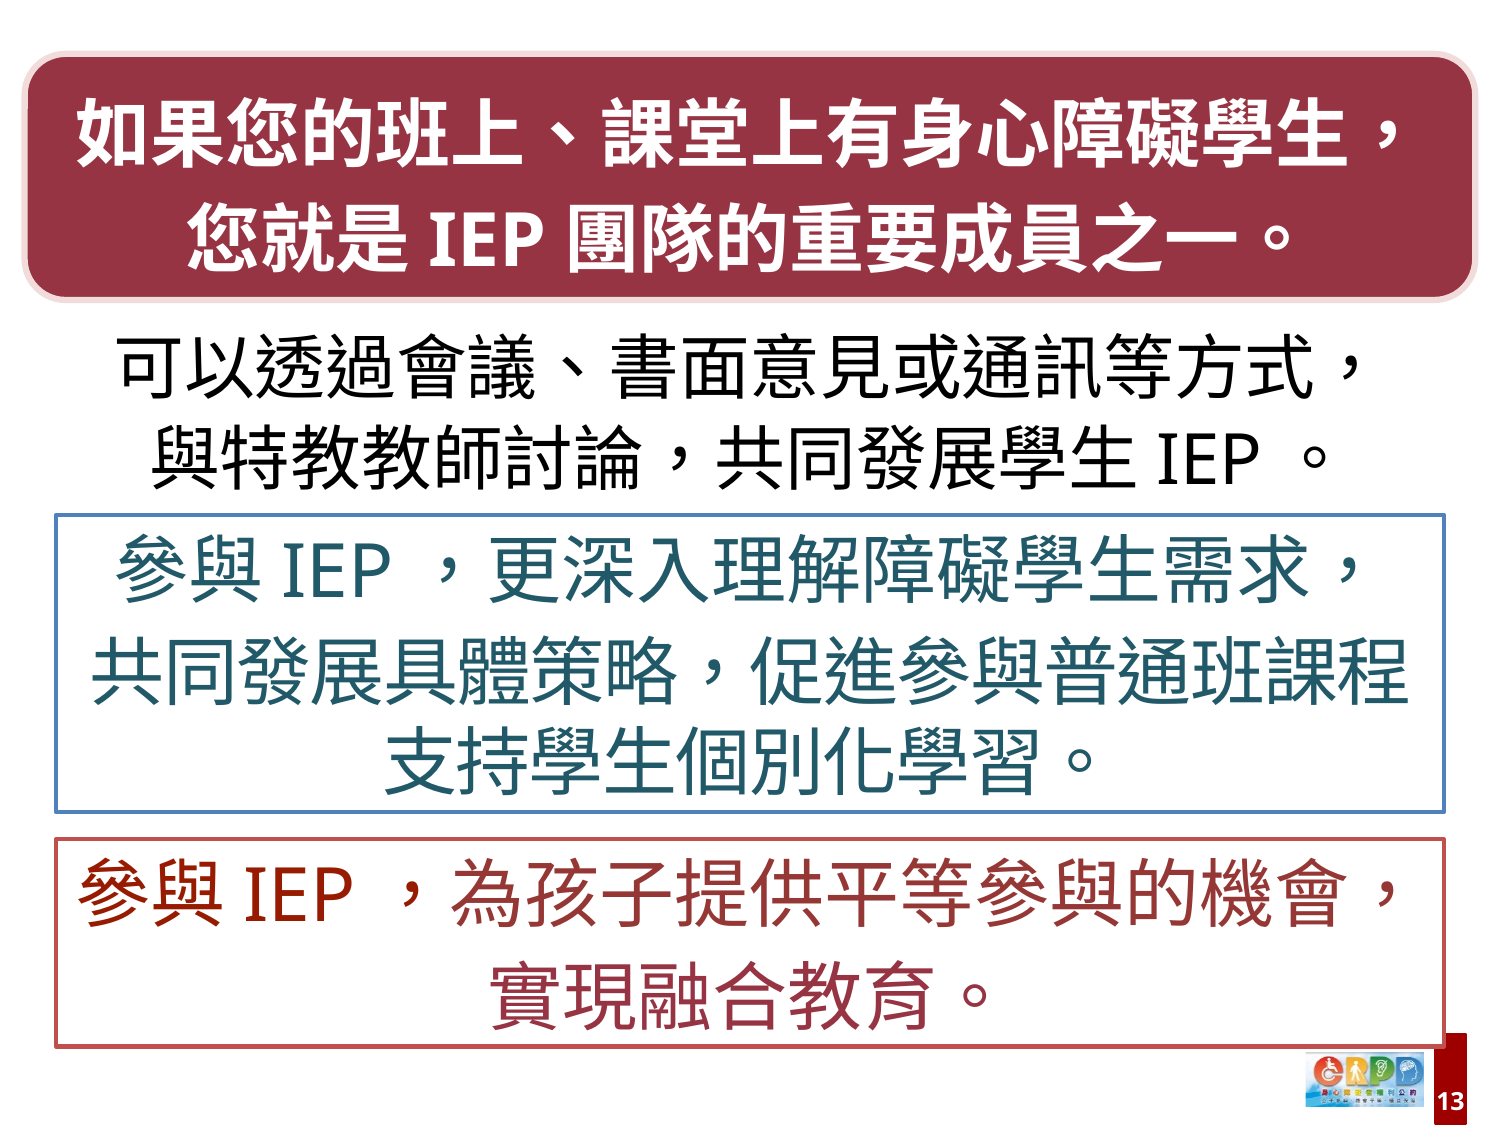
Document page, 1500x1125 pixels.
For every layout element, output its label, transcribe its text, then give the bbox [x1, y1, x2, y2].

text_box 可以透過會議、書面意見或通訊等方式， 與特教教師討論，共同發展學生IEP。 [51, 325, 1449, 494]
slide_number 13 [1416, 1076, 1485, 1125]
text_box 參與IEP，更深入理解障礙學生需求， 共同發展具體策略，促進參與普通班課程支持學生個別化學習。 [54, 513, 1446, 814]
text_box 參與IEP，為孩子提供平等參與的機會， 實現融合教育。 [54, 837, 1446, 1049]
text_box 如果您的班上、課堂上有身心障礙學生，您就是IEP團隊的重要成員之一。 [22, 51, 1478, 303]
picture [1305, 1052, 1424, 1107]
